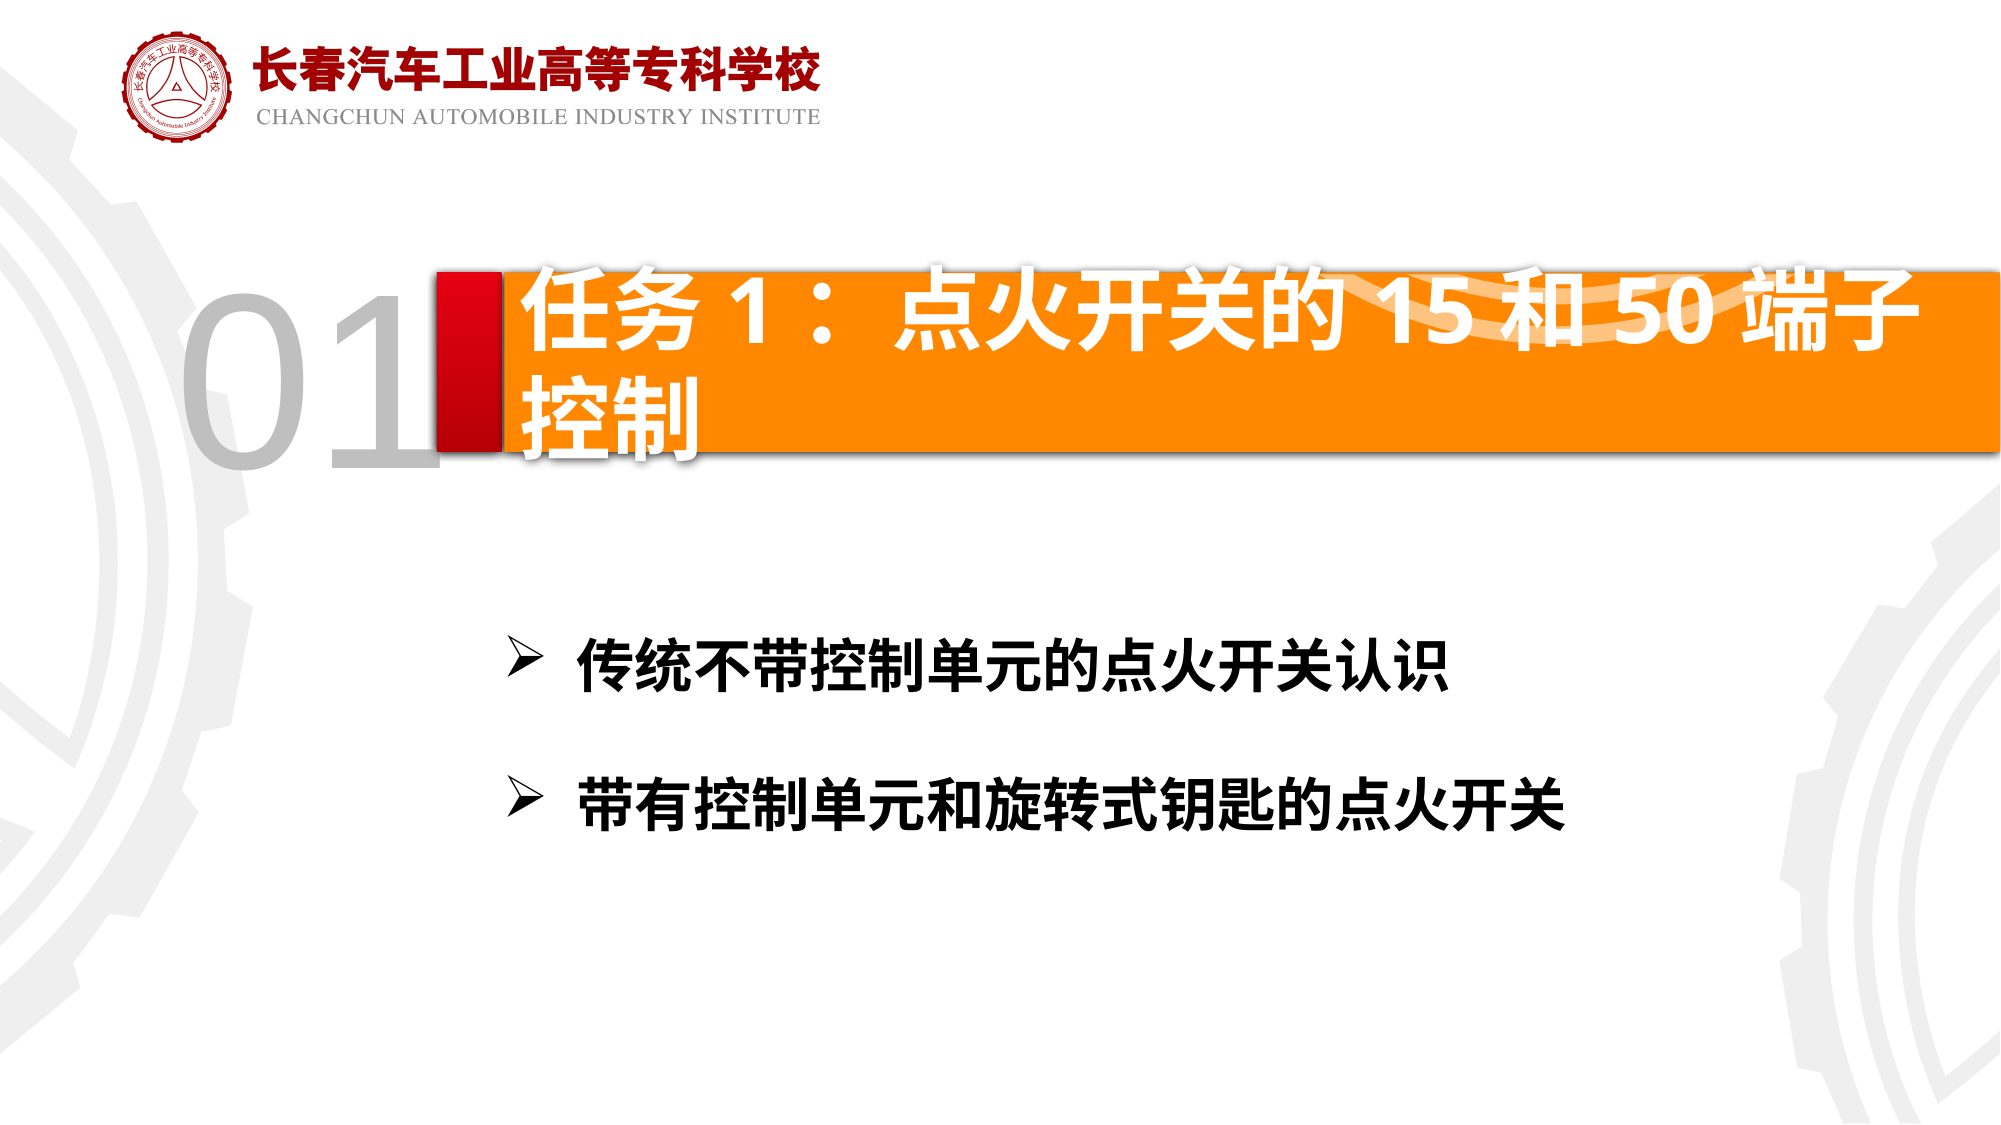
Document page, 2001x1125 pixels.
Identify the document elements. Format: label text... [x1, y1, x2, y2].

text_box 01 [159, 211, 505, 526]
text_box 传统不带控制单元的点火开关认识 带有控制单元和旋转式钥匙的点火开关 [487, 551, 1767, 846]
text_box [436, 272, 2000, 452]
picture [121, 31, 821, 143]
